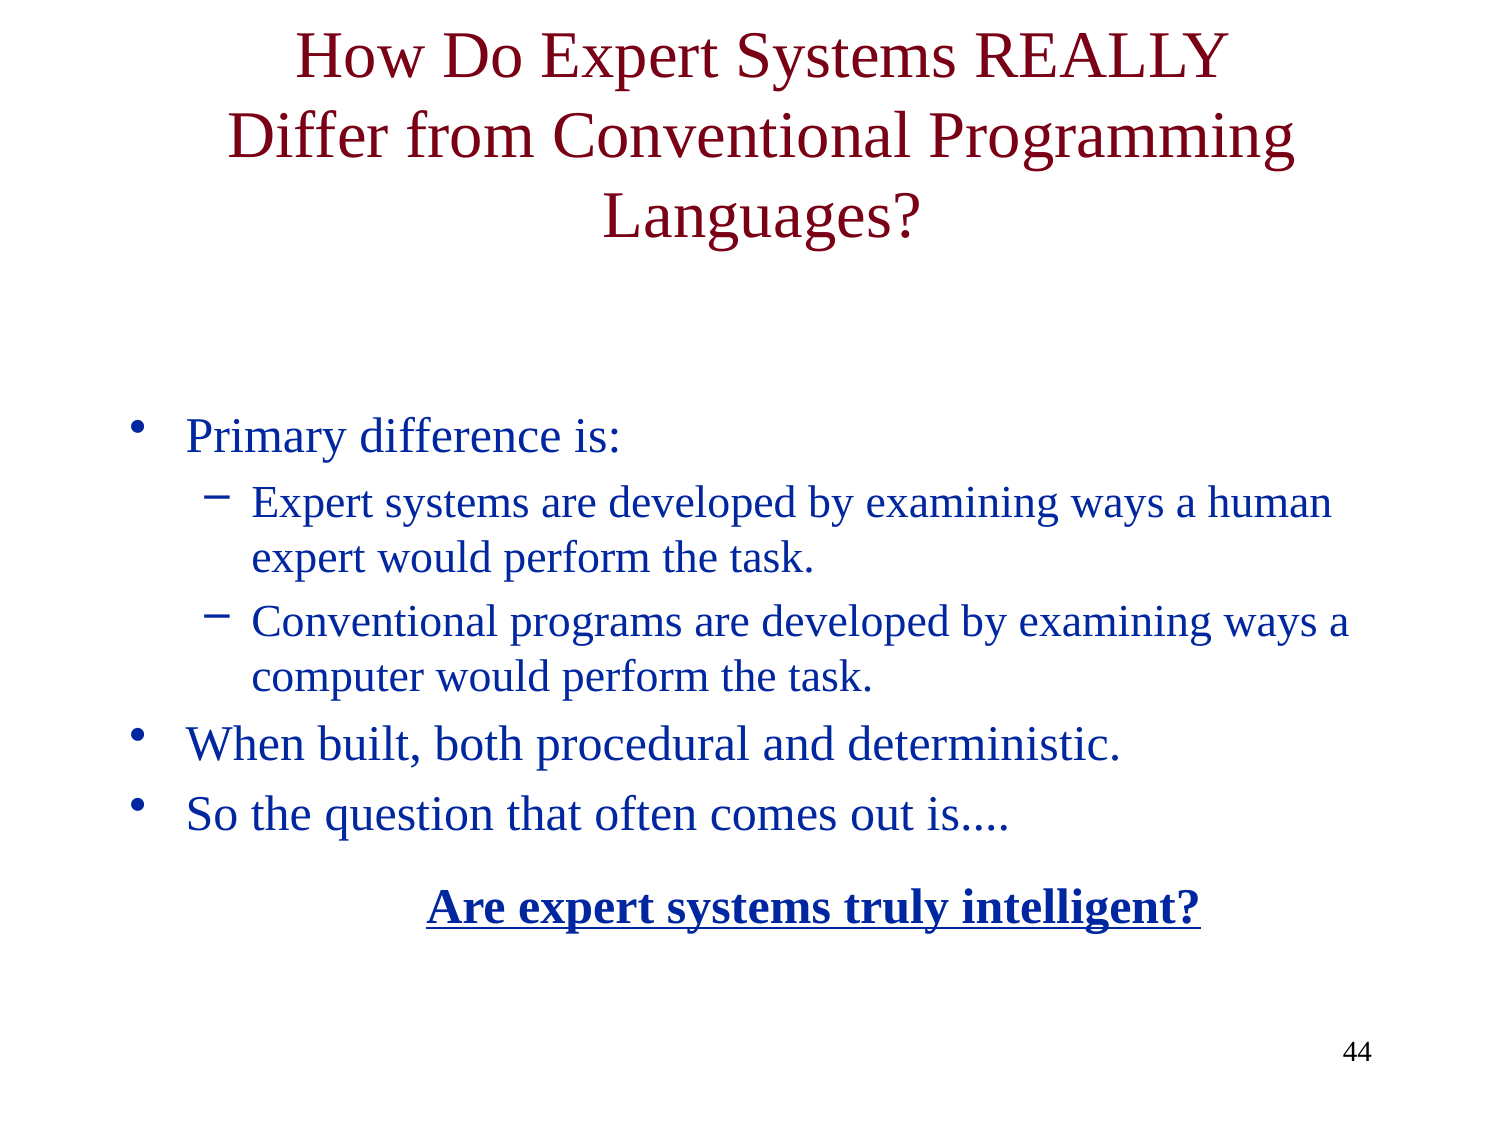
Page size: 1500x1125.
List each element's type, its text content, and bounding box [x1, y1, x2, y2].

list Primary difference is: Expert systems are developed by examining ways a human expert would perform the task. Conventional programs are developed by examining ways a computer would perform the task. When built, both procedural and deterministic. So the question that often comes out is.... Are expert systems truly intelligent? [114, 324, 1378, 1001]
slide_number 44 [1074, 1024, 1388, 1101]
title How Do Expert Systems REALLY Differ from Conventional Programming Languages? [199, 0, 1326, 263]
